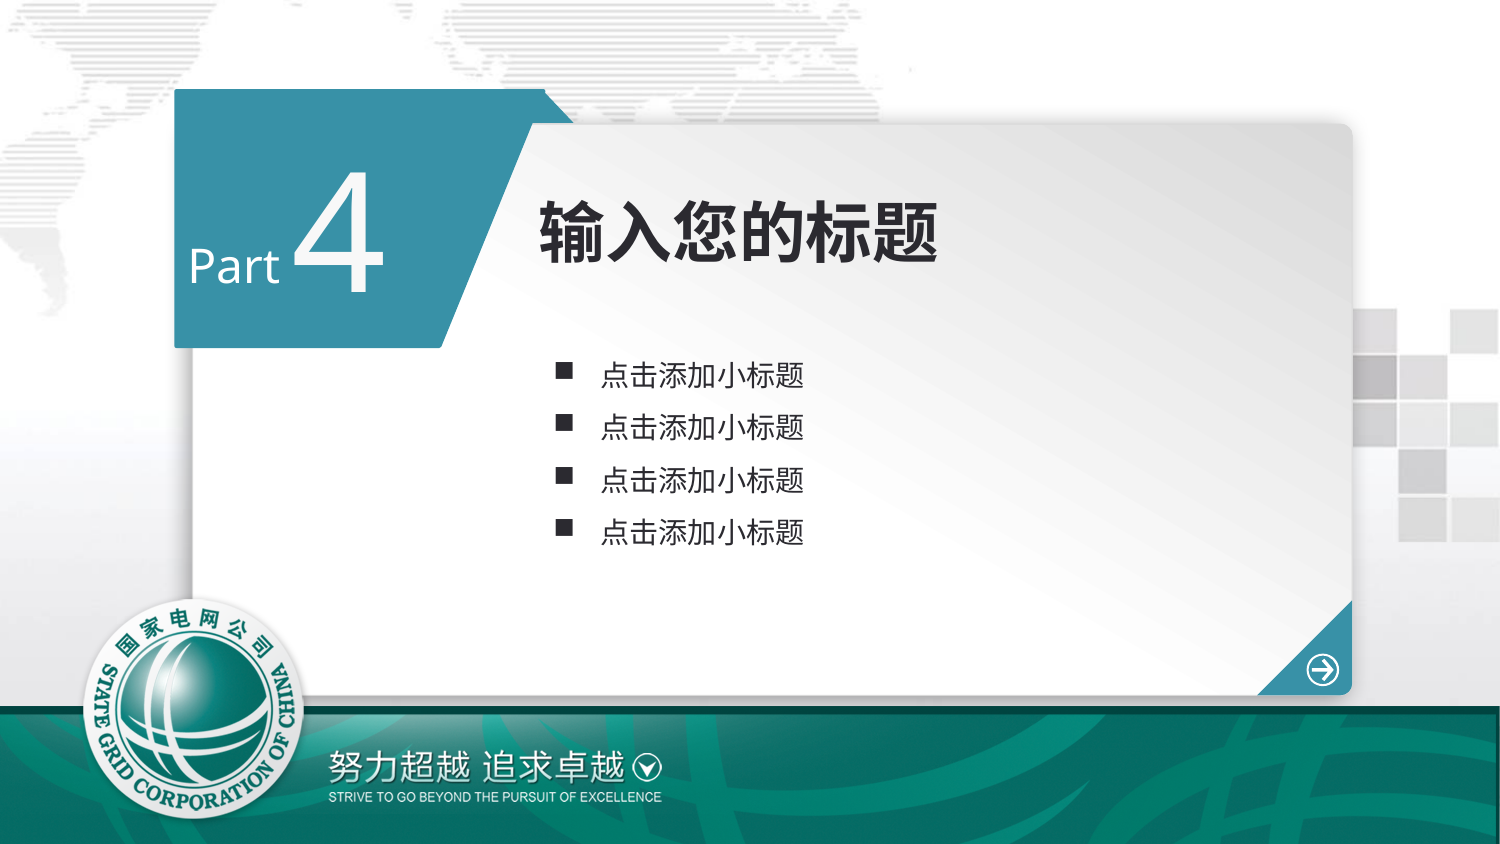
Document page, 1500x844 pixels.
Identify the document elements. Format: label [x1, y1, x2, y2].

text_box [192, 123, 1353, 585]
picture [0, 0, 1500, 844]
